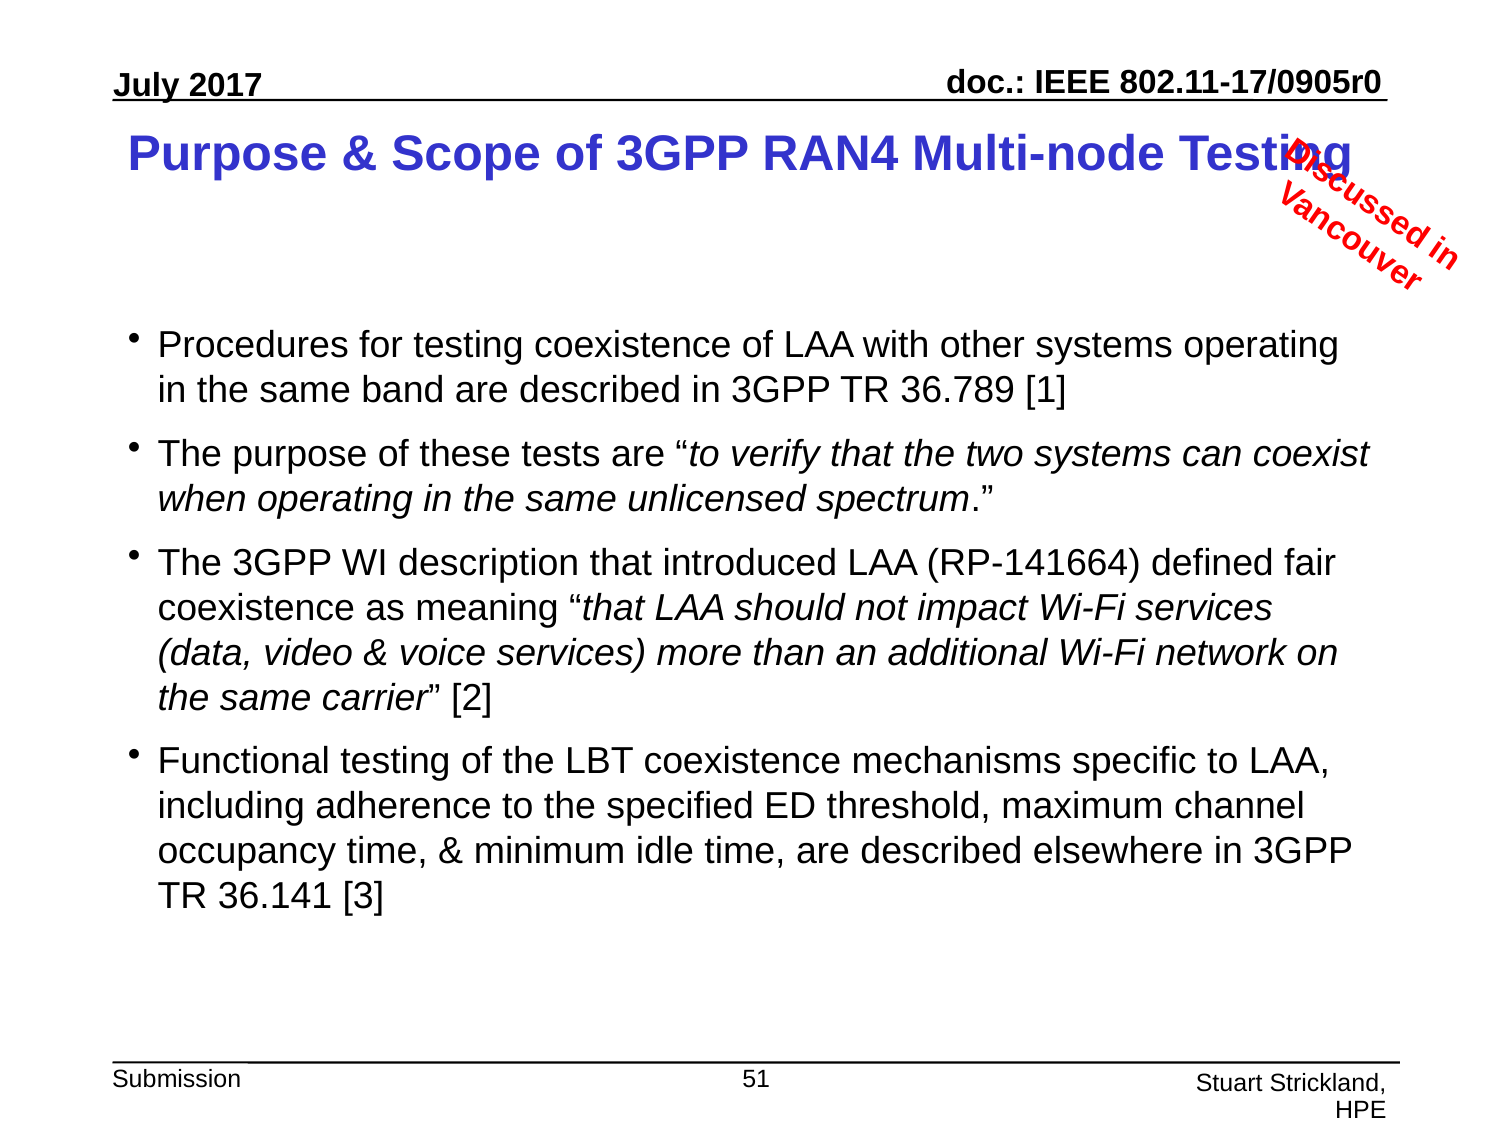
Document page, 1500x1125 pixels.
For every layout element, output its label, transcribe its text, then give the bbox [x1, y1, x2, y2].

list Procedures for testing coexistence of LAA with other systems operating in the same band are described in 3GPP TR 36.789 [1] The purpose of these tests are “to verify that the two systems can coexist when operating in the same unlicensed spectrum.” The 3GPP WI description that introduced LAA (RP-141664) defined fair coexistence as meaning “that LAA should not impact Wi-Fi services (data, video & voice services) more than an additional Wi-Fi network on the same carrier” [2] Functional testing of the LBT coexistence mechanisms specific to LAA, including adherence to the specified ED threshold, maximum channel occupancy time, & minimum idle time, are described elsewhere in 3GPP TR 36.141 [3] [112, 312, 1388, 988]
title Purpose & Scope of 3GPP RAN4 Multi-node Testing [112, 112, 1388, 288]
text_box Discussed in Vancouver [1256, 112, 1488, 299]
slide_number 51 [709, 1061, 803, 1093]
slide_number Stuart Strickland, HPE [1150, 1062, 1402, 1090]
